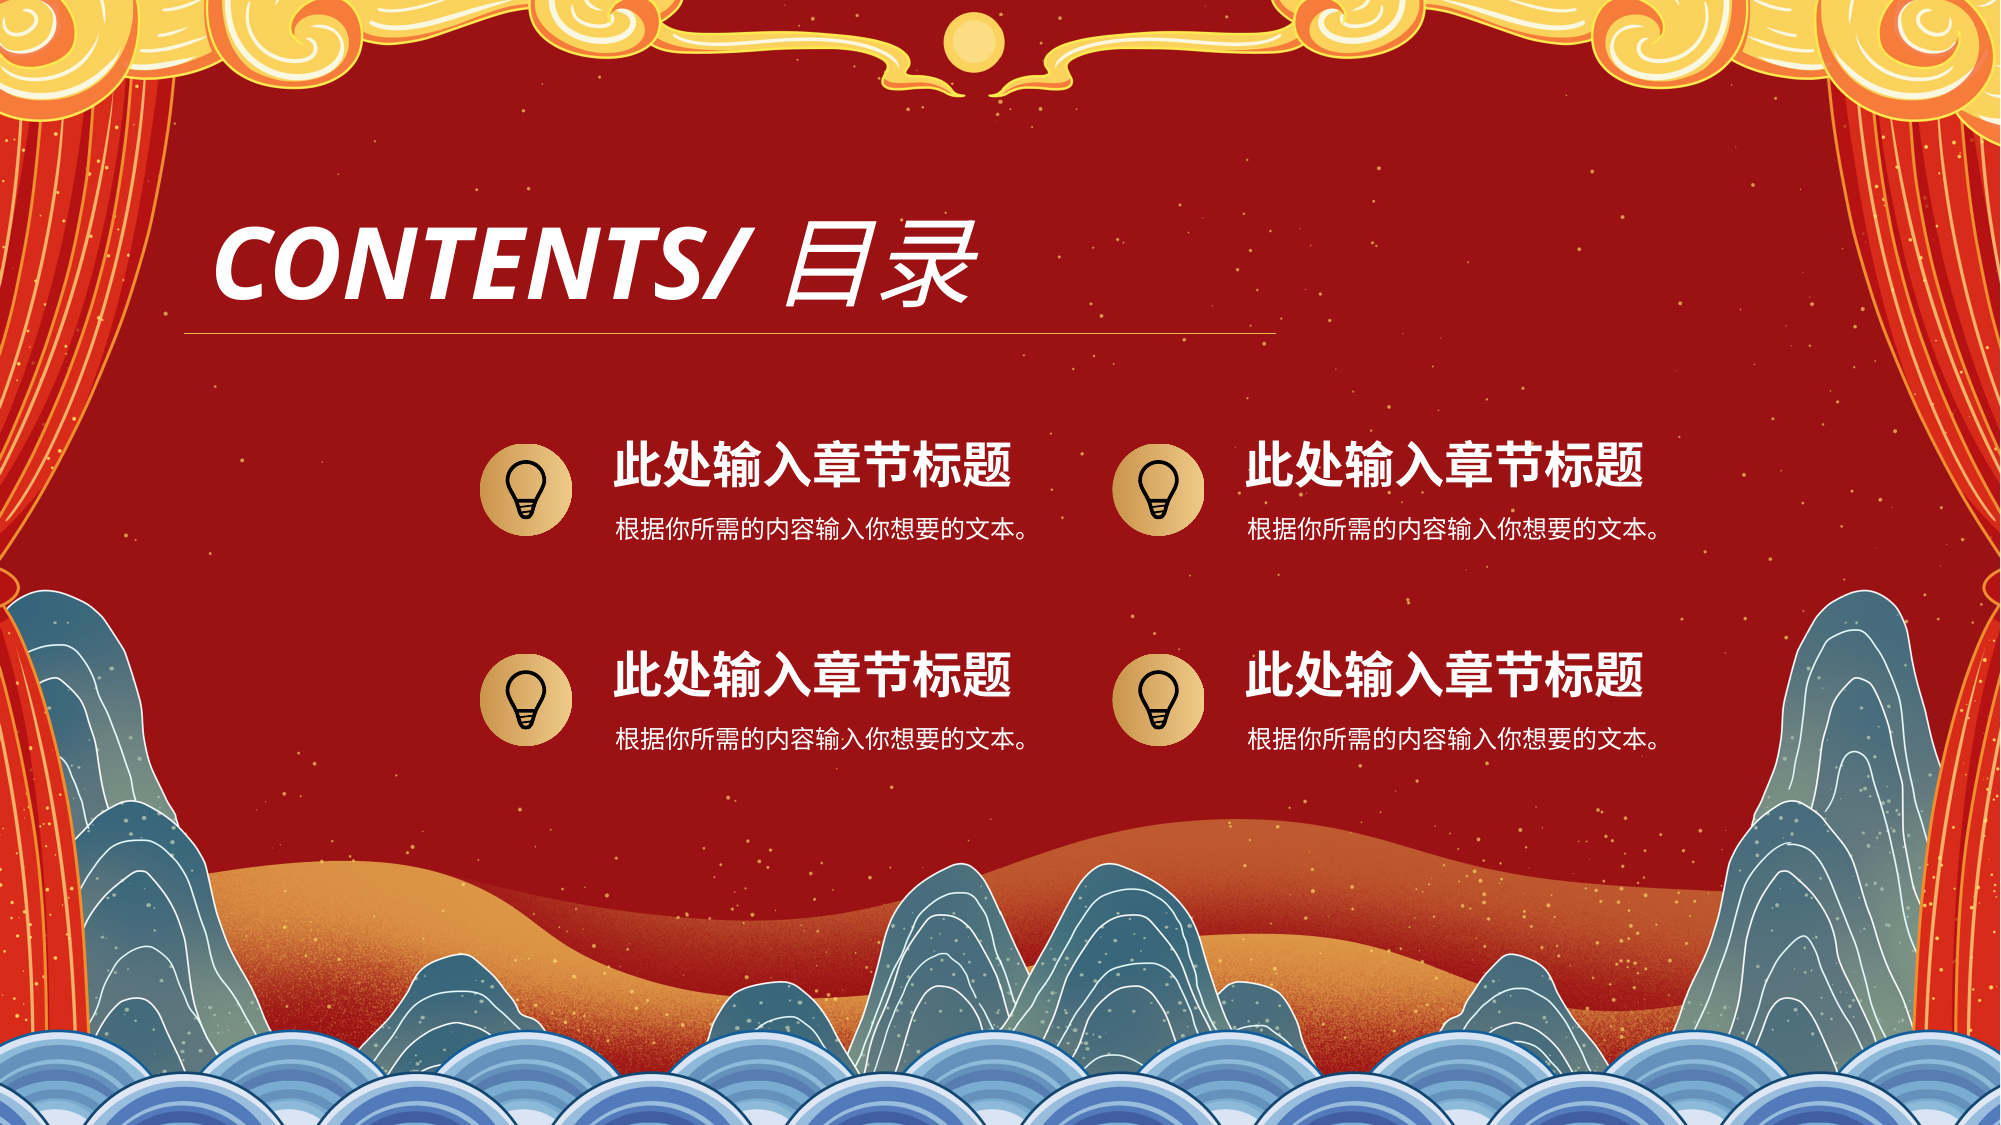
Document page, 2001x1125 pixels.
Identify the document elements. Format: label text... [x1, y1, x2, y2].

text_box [1112, 636, 1691, 800]
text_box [479, 426, 1058, 551]
picture [0, 0, 2001, 1125]
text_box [1112, 426, 1691, 551]
text_box CONTENTS/目录 [195, 192, 1075, 328]
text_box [479, 636, 1058, 761]
